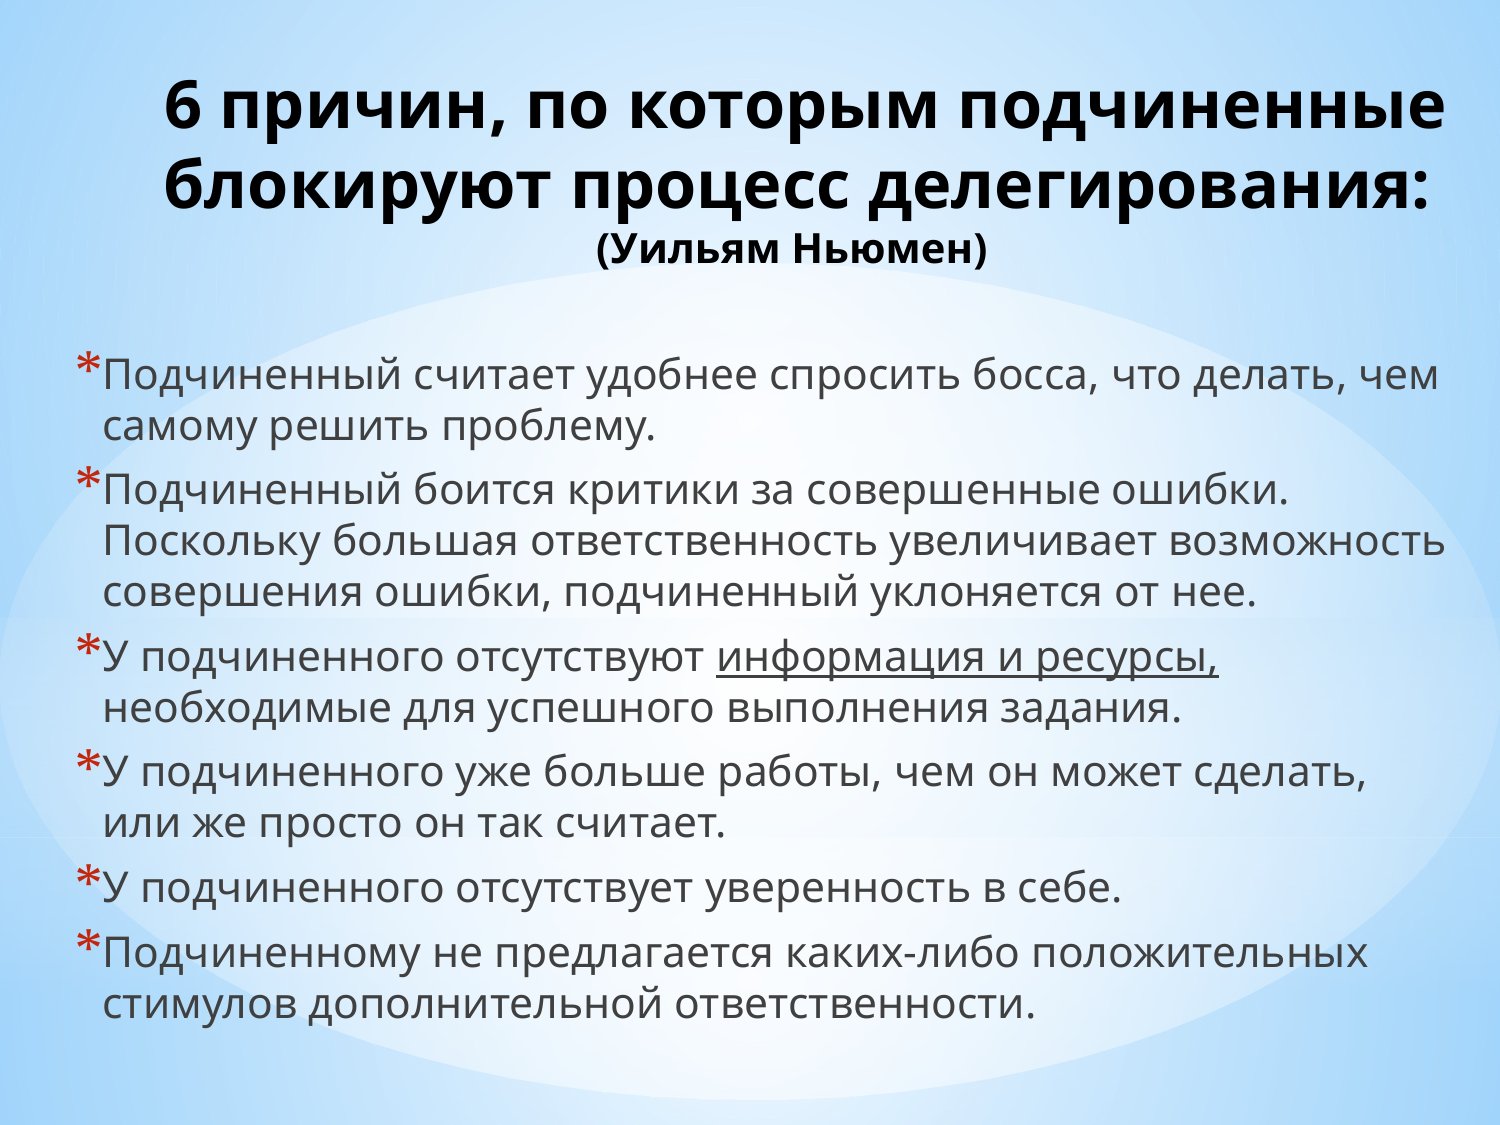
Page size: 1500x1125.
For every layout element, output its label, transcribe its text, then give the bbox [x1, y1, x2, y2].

title 6 причин, по которым подчиненные блокируют процесс делегирования: (Уильям Ньюмен) [123, 54, 1471, 256]
list Подчиненный считает удобнее спросить босса, что делать, чем самому решить проблему. Подчиненный боится критики за совершенные ошибки. Поскольку большая ответственность увеличивает возможность совершения ошибки, подчиненный уклоняется от нее. У подчиненного отсутствуют информация и ресурсы, необходимые для успешного выполнения задания. У подчиненного уже больше работы, чем он может сделать, или же просто он так считает. У подчиненного отсутствует уверенность в себе. Подчиненному не предлагается каких-либо положительных стимулов дополнительной ответственности. [53, 278, 1471, 1059]
